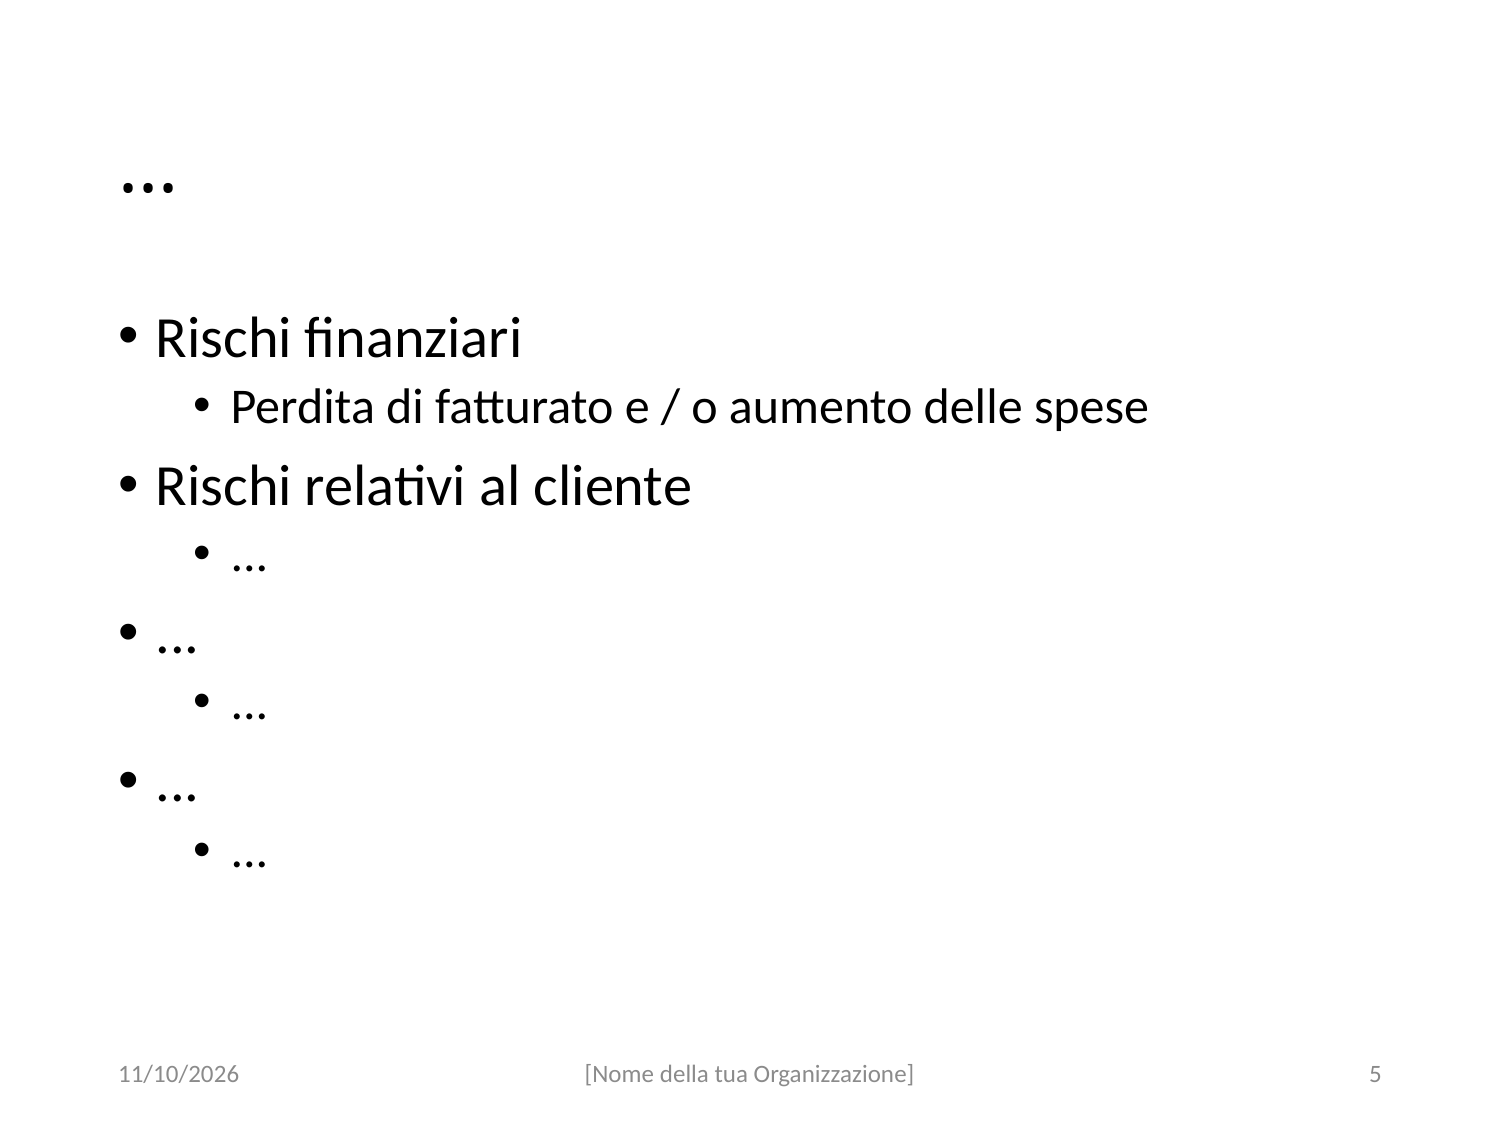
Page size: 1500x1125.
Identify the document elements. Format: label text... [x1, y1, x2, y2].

list Rischi finanziari Perdita di fatturato e / o aumento delle spese Rischi relativi al cliente ... ... ... ... ... [103, 299, 1397, 1014]
slide_number 5 [1059, 1042, 1397, 1103]
title ... [103, 59, 1397, 278]
footer [Nome della tua Organizzazione] [496, 1042, 1004, 1103]
slide_number 29-Jun-18 [103, 1042, 441, 1103]
